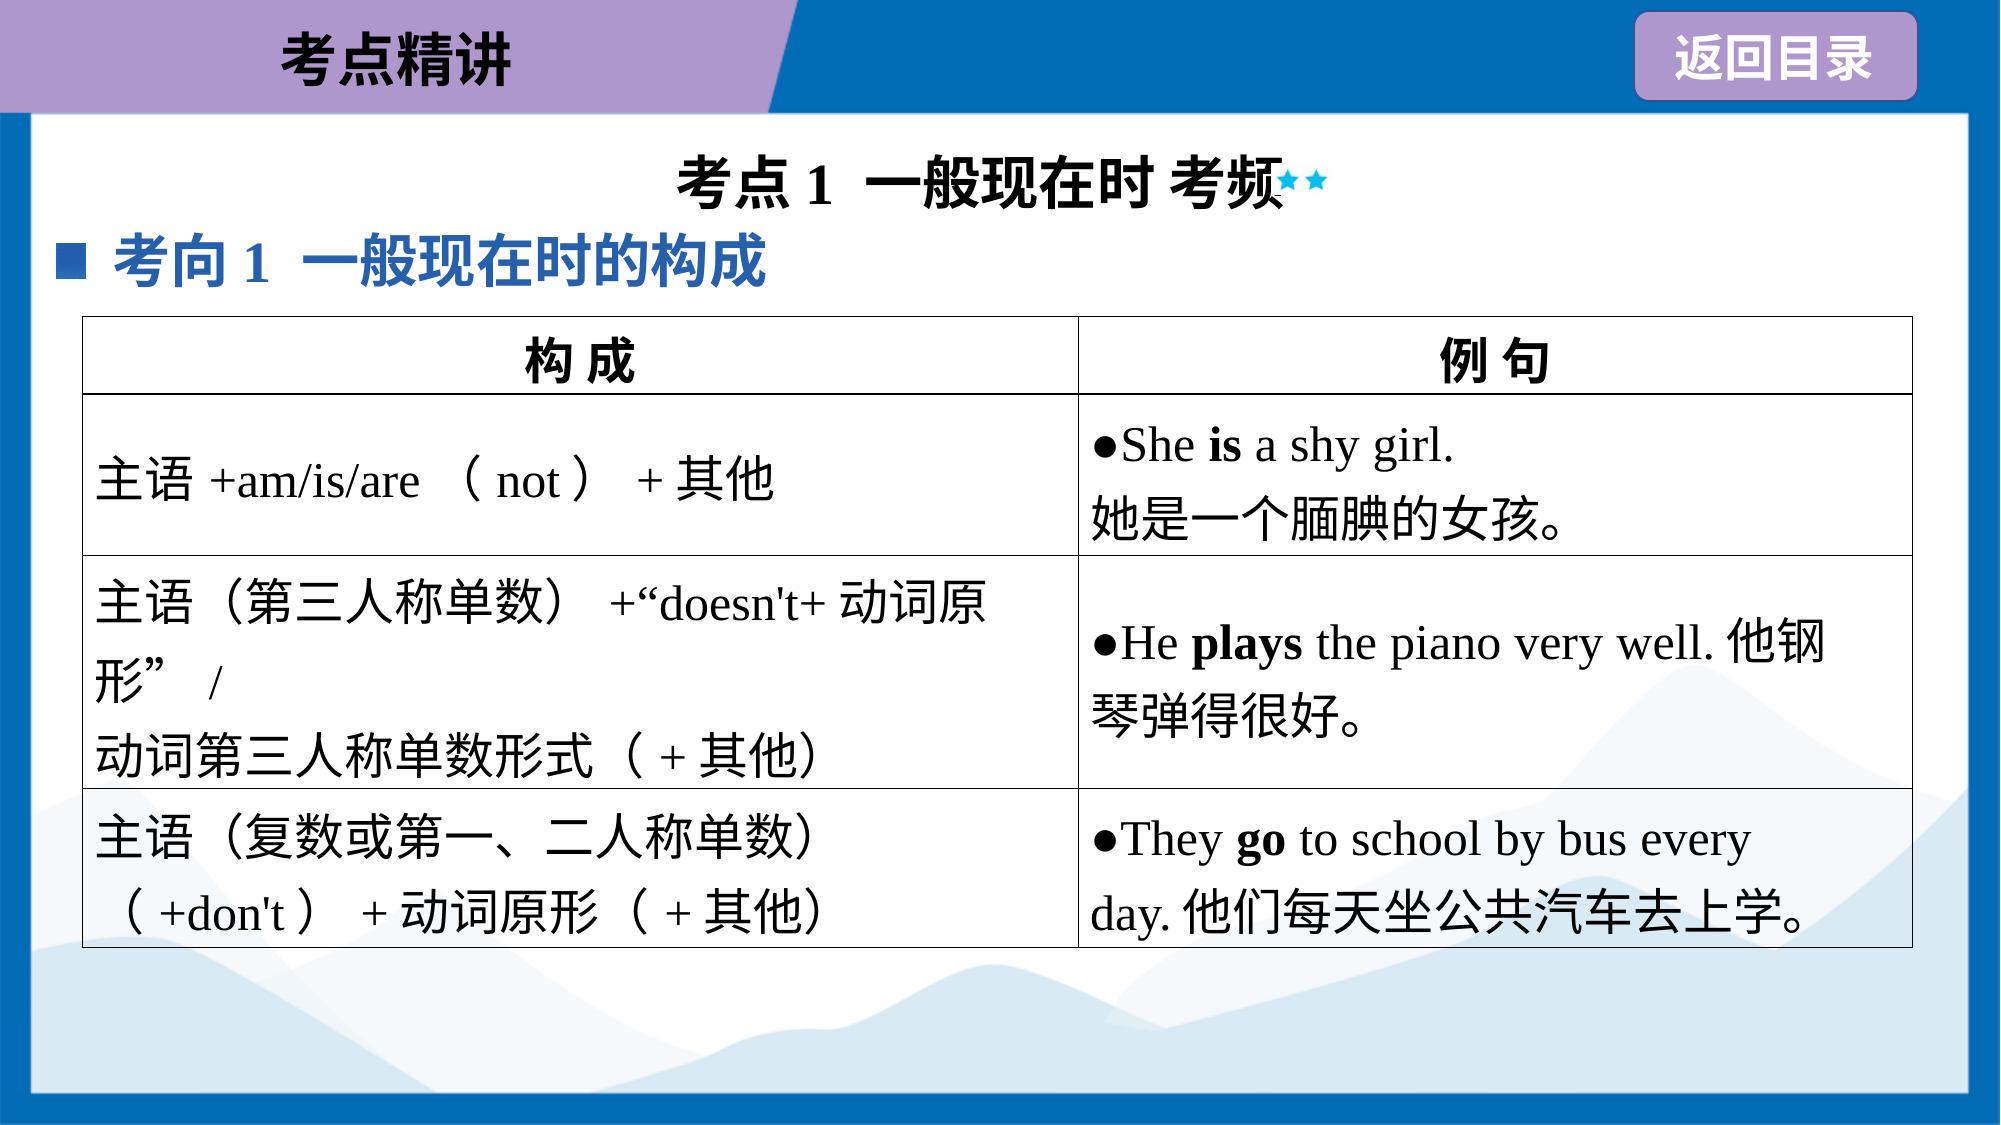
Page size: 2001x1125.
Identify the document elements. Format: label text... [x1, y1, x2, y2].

table_cell ●He plays the piano very well.他钢 琴弹得很好。 [1079, 556, 1912, 788]
table_cell 主语（第三人称单数）+“doesn't+动词原形”/ 动词第三人称单数形式（+其他） [83, 556, 1078, 788]
text_box 考向1 一般现在时的构成 [112, 223, 1917, 294]
table_cell 主语（复数或第一、二人称单数） （+don't）+动词原形（+其他） [83, 789, 1078, 947]
table_cell 主语+am/is/are（not）+其他 [83, 395, 1078, 555]
picture [0, 0, 2000, 1125]
text_box 考点1 一般现在时 考频 . [82, 144, 1918, 215]
table_header 例 句 [1079, 317, 1912, 393]
table_header 构 成 [83, 317, 1078, 393]
table_cell ●She is a shy girl. 她是一个腼腆的女孩。 [1079, 395, 1912, 555]
table_cell ●They go to school by bus every day.他们每天坐公共汽车去上学。 [1079, 789, 1912, 947]
